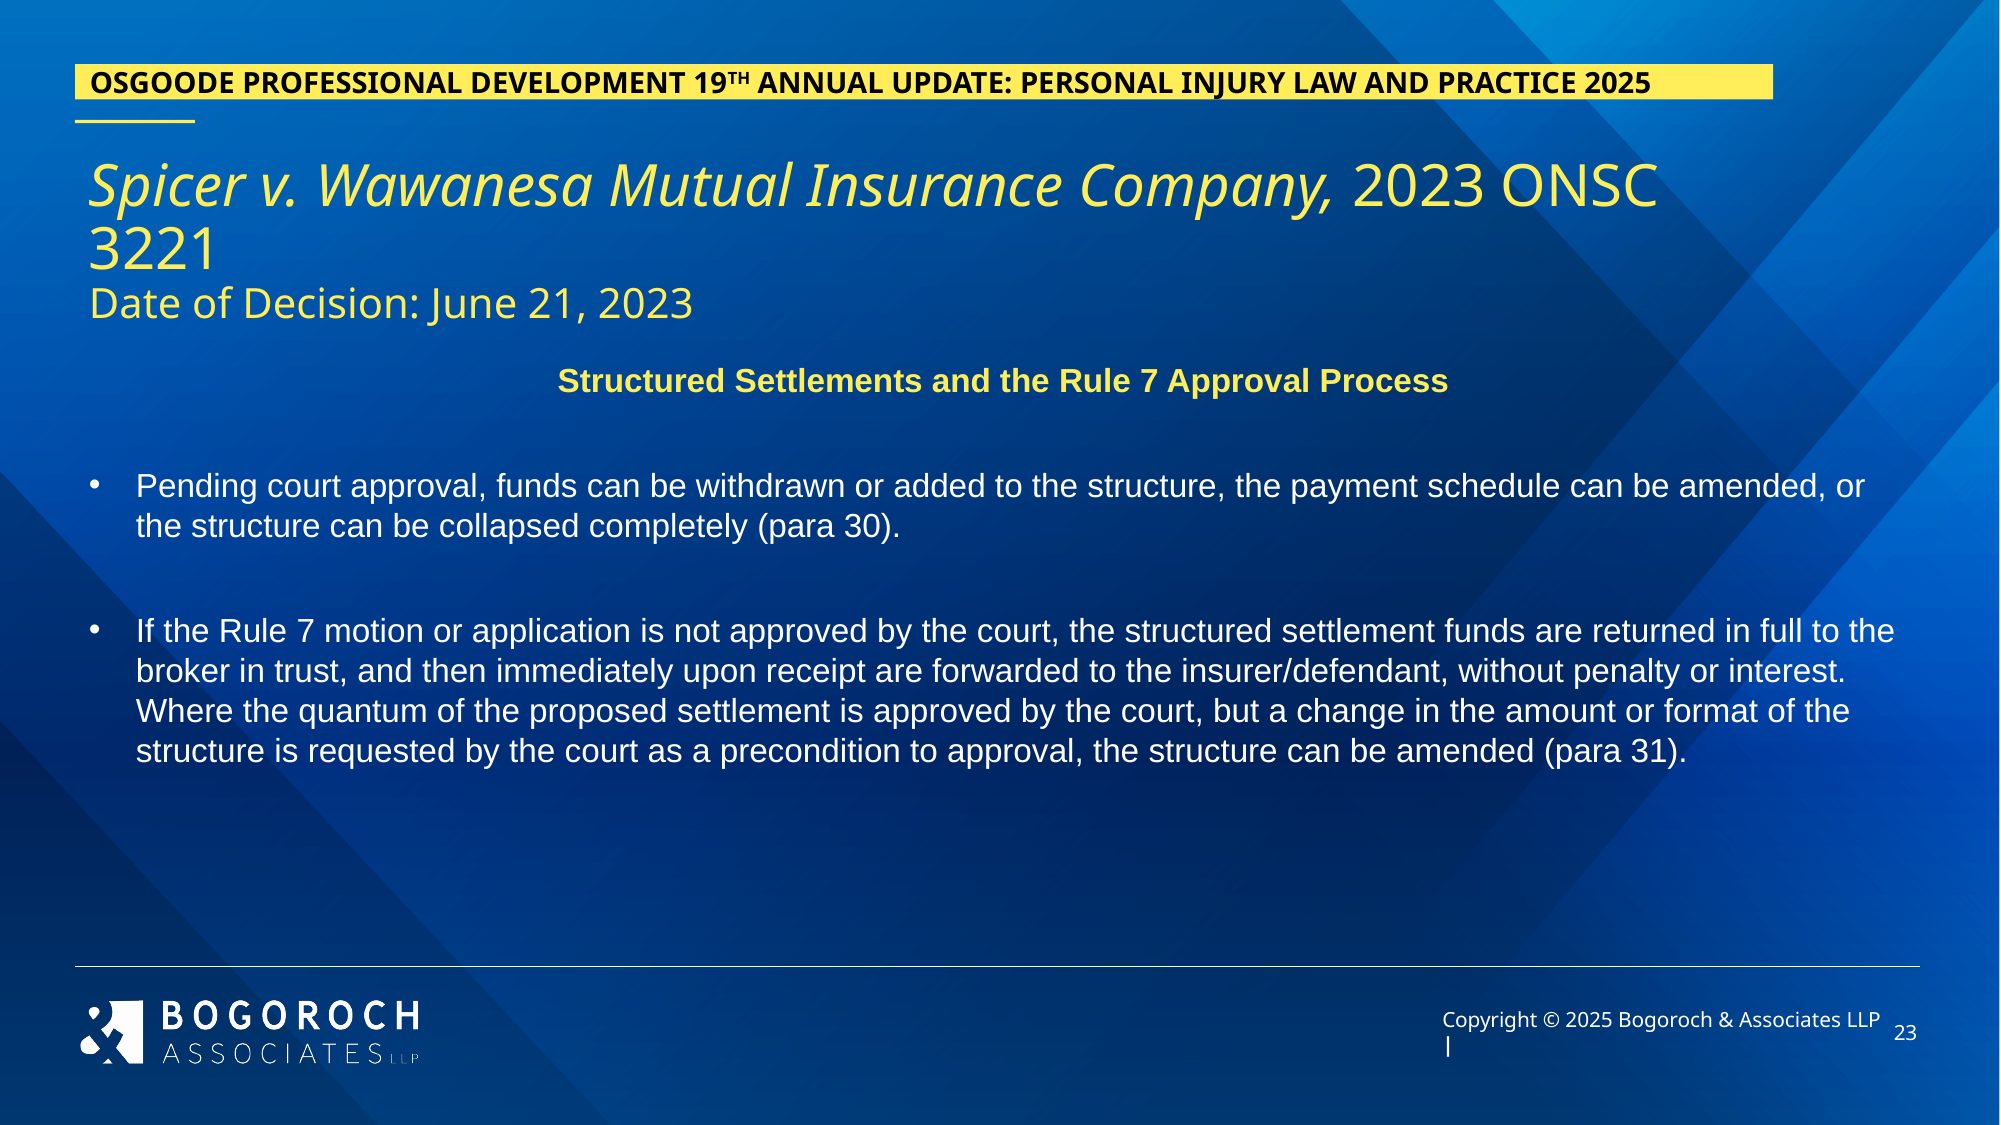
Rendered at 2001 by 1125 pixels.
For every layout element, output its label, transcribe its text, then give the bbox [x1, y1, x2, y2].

list Structured Settlements and the Rule 7 Approval Process Pending court approval, funds can be withdrawn or added to the structure, the payment schedule can be amended, or the structure can be collapsed completely (para 30). If the Rule 7 motion or application is not approved by the court, the structured settlement funds are returned in full to the broker in trust, and then immediately upon receipt are forwarded to the insurer/defendant, without penalty or interest. Where the quantum of the proposed settlement is approved by the court, but a change in the amount or format of the structure is requested by the court as a precondition to approval, the structure can be amended (para 31). [88, 352, 1934, 912]
picture [0, 0, 2000, 1125]
title Spicer v. Wawanesa Mutual Insurance Company, 2023 ONSC 3221 Date of Decision: June 21, 2023 [88, 149, 1814, 267]
